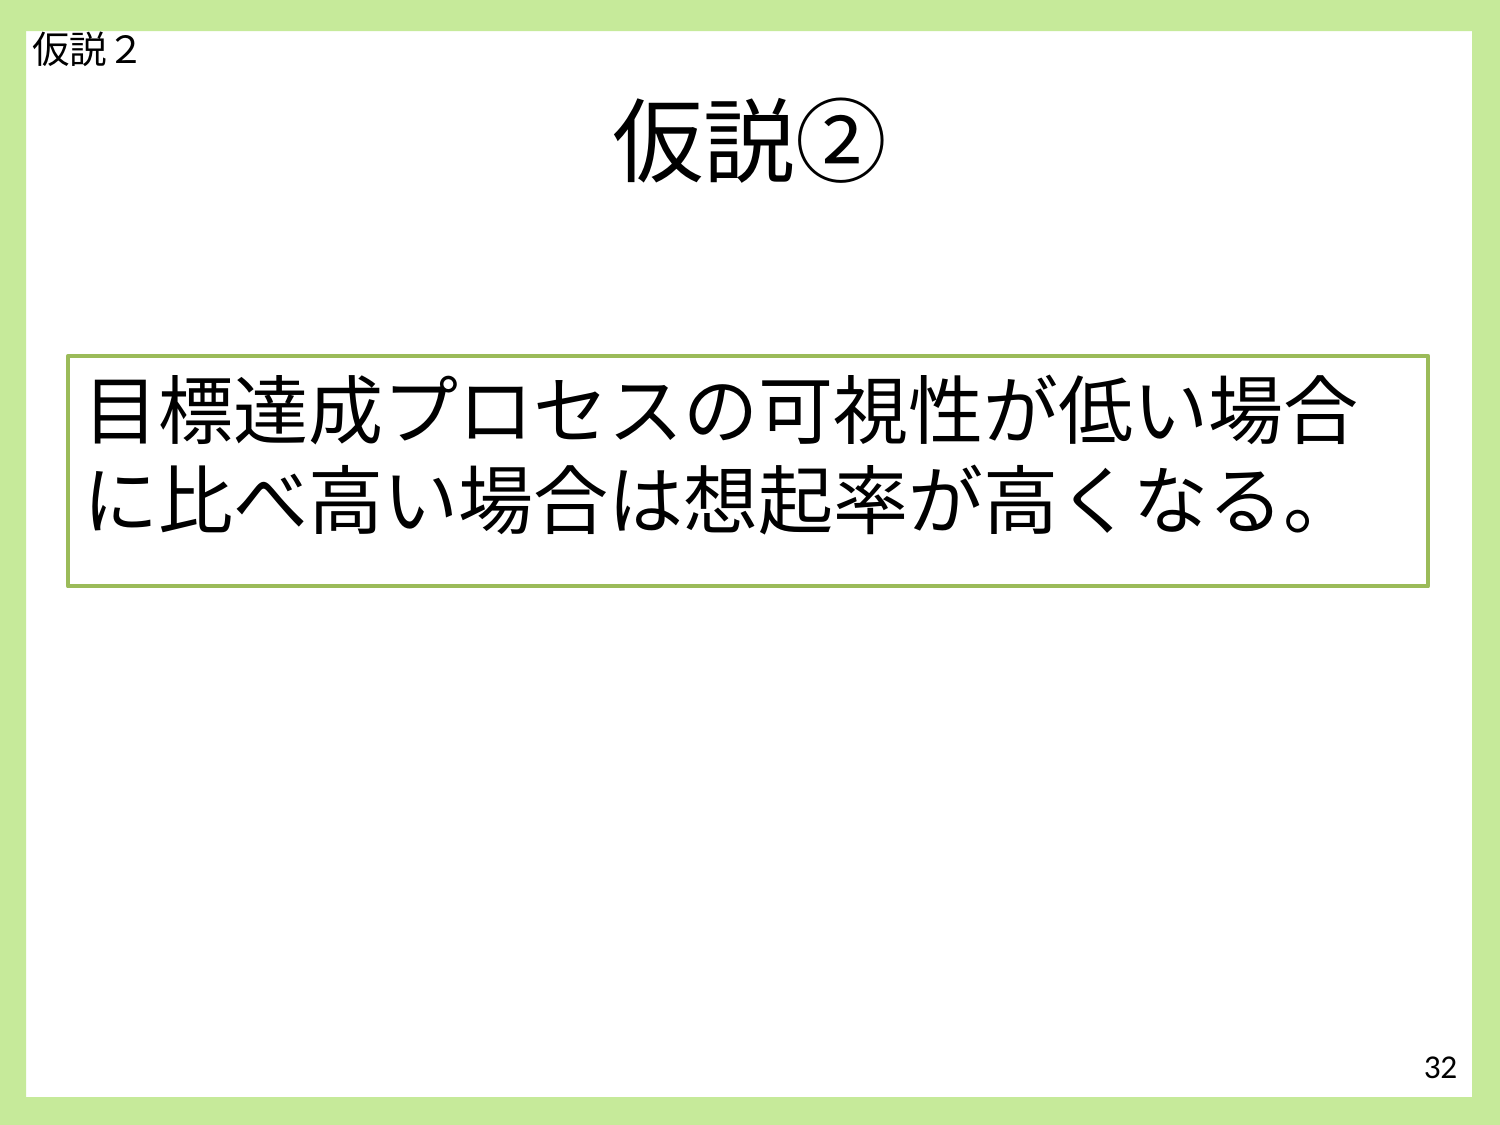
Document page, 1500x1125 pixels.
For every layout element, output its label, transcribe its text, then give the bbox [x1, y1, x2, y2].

list 目標達成プロセスの可視性が低い場合に比べ高い場合は想起率が高くなる。 [66, 354, 1430, 588]
text_box 仮説２ [17, 19, 396, 79]
text_box [0, 0, 1500, 1125]
slide_number 32 [1399, 1035, 1473, 1095]
title 仮説② [75, 45, 1425, 233]
text_box [0, 33, 1470, 1125]
